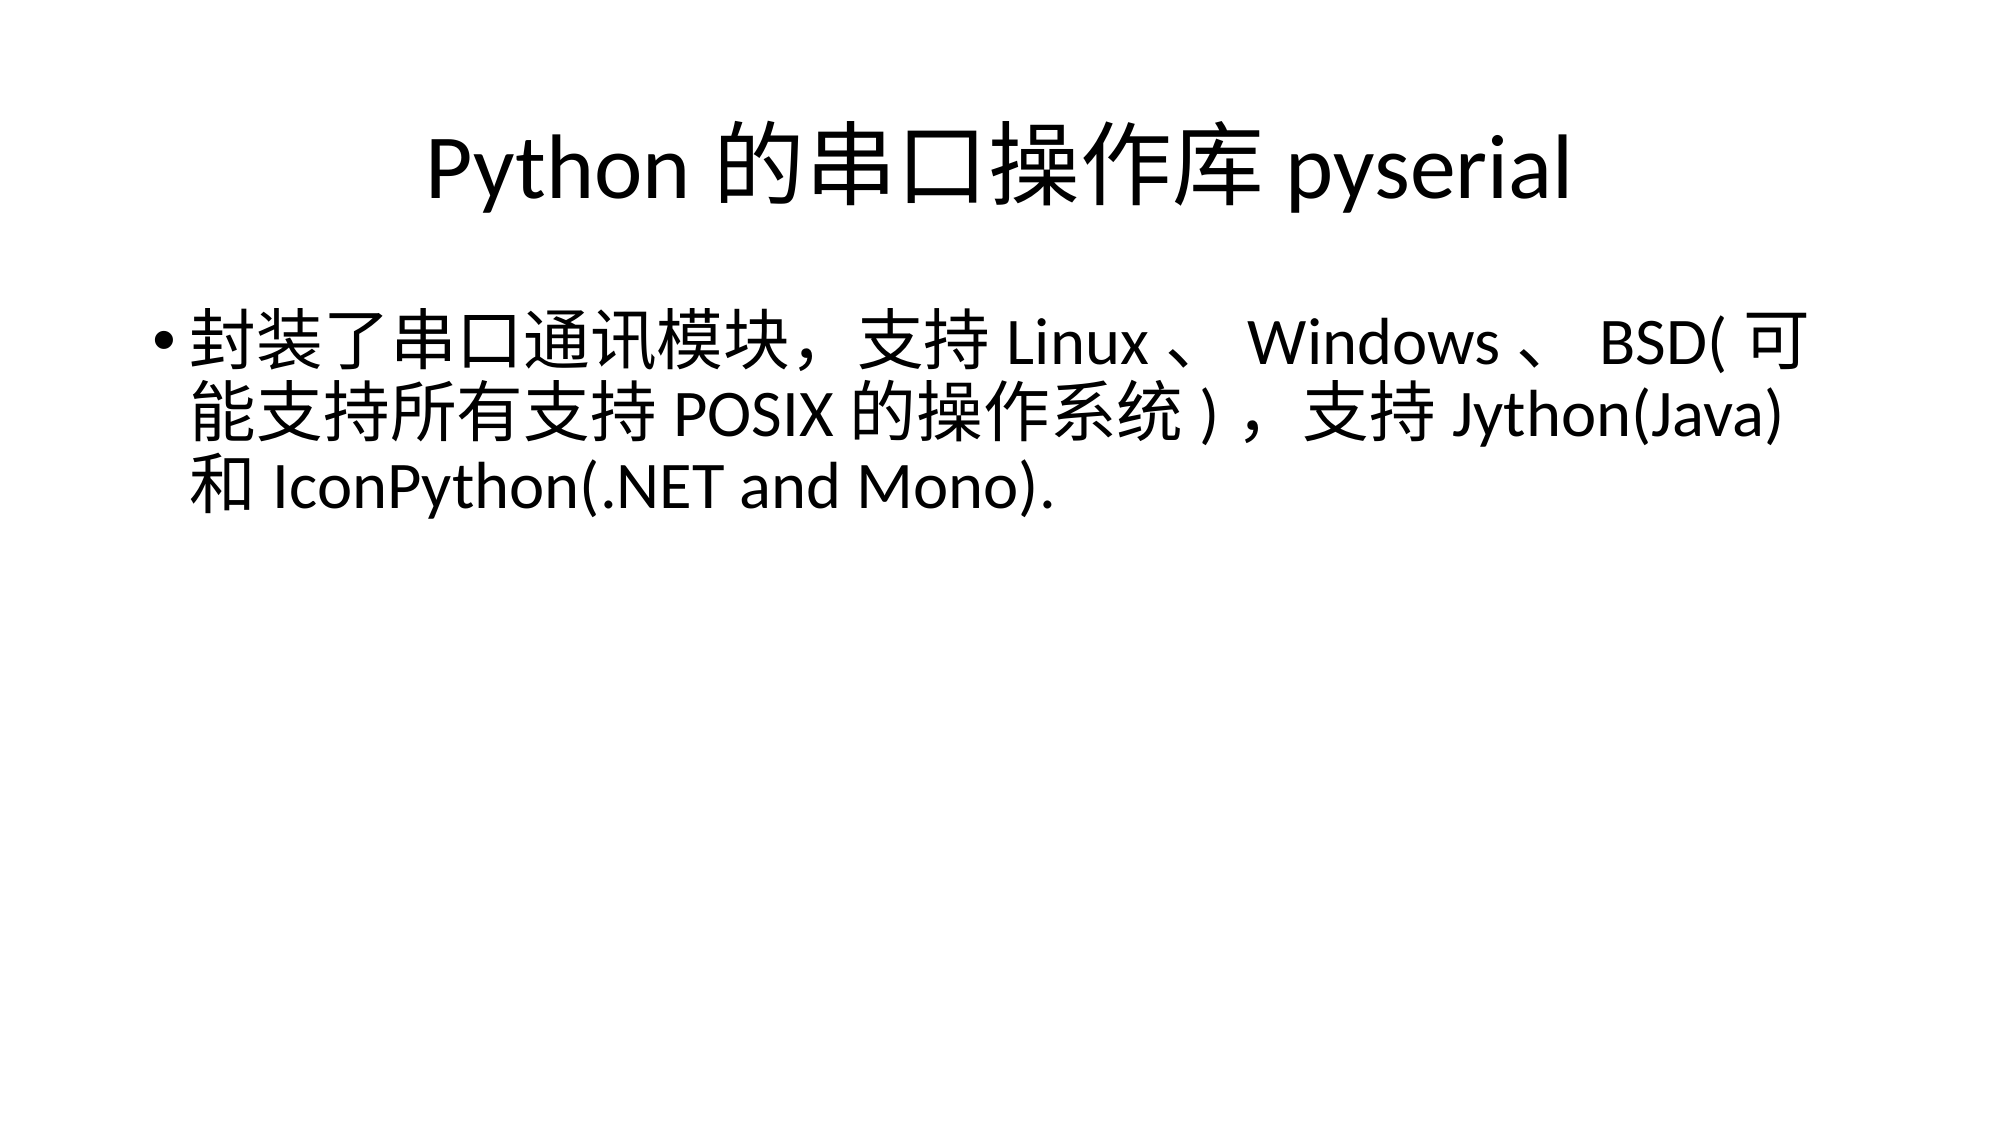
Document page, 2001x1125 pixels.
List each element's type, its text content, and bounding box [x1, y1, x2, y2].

list 封装了串口通讯模块，支持Linux、Windows、BSD(可能支持所有支持POSIX的操作系统)，支持Jython(Java)和IconPython(.NET and Mono). [137, 299, 1863, 1014]
title Python的串口操作库pyserial [137, 59, 1863, 278]
